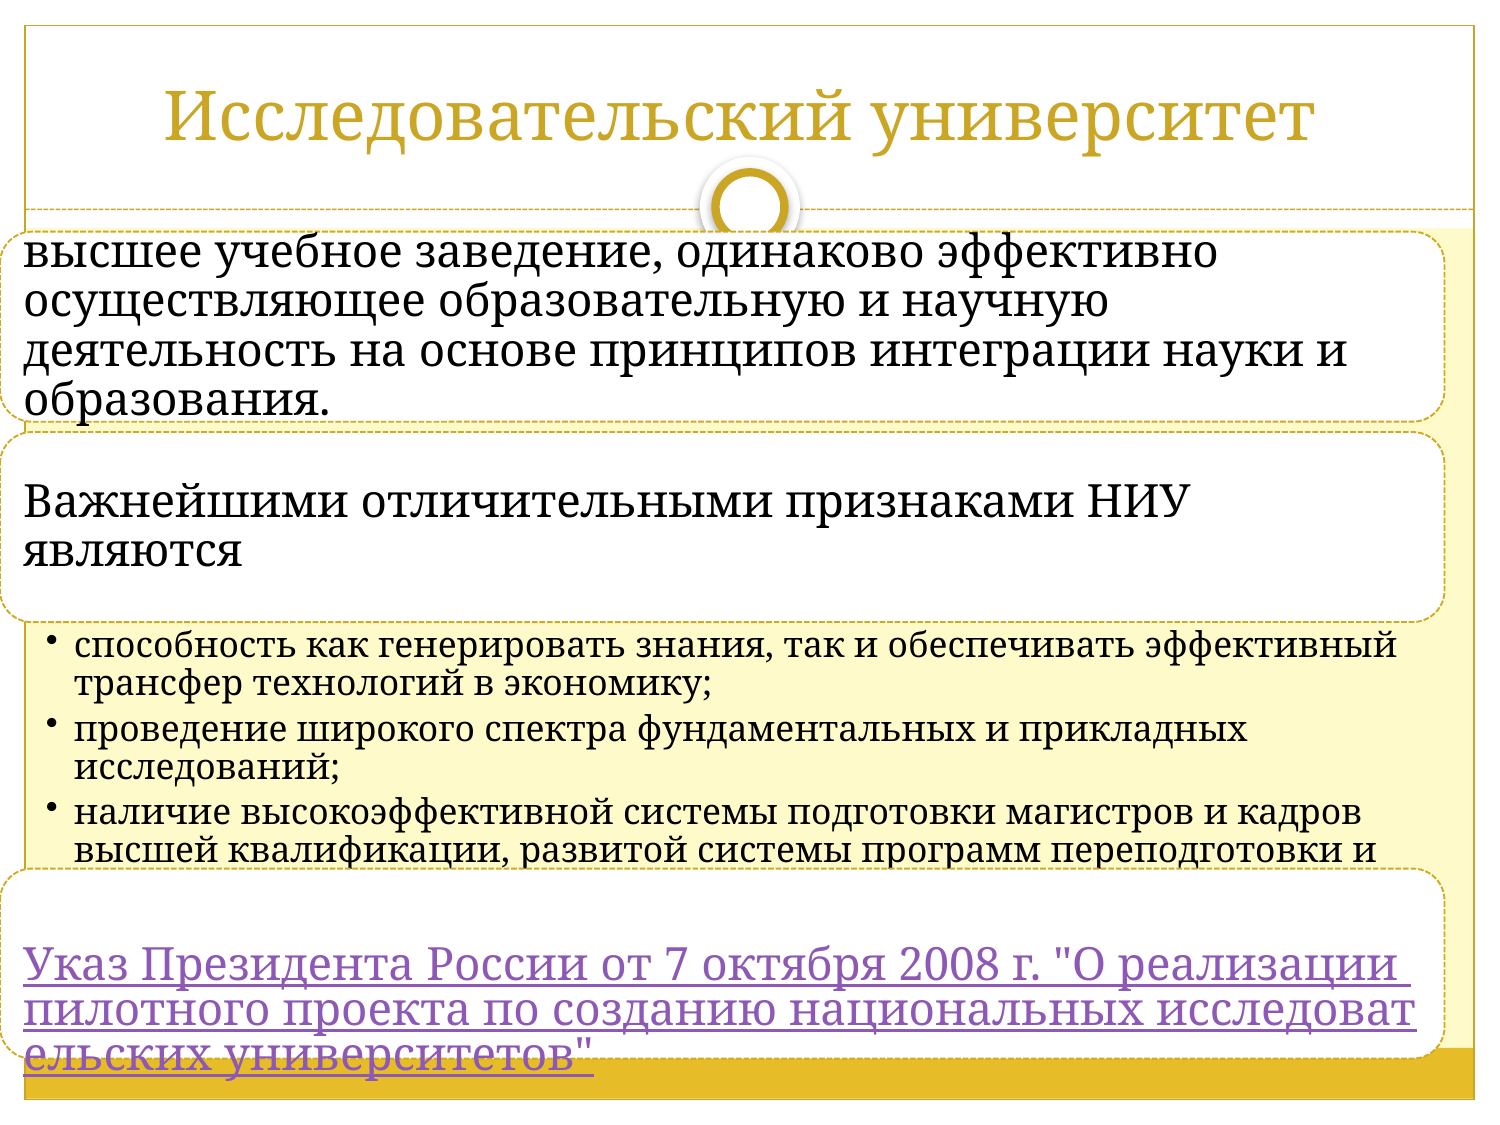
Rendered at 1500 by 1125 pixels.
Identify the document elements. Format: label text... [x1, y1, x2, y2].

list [0, 195, 1445, 1095]
title Исследовательский университет [49, 37, 1450, 162]
